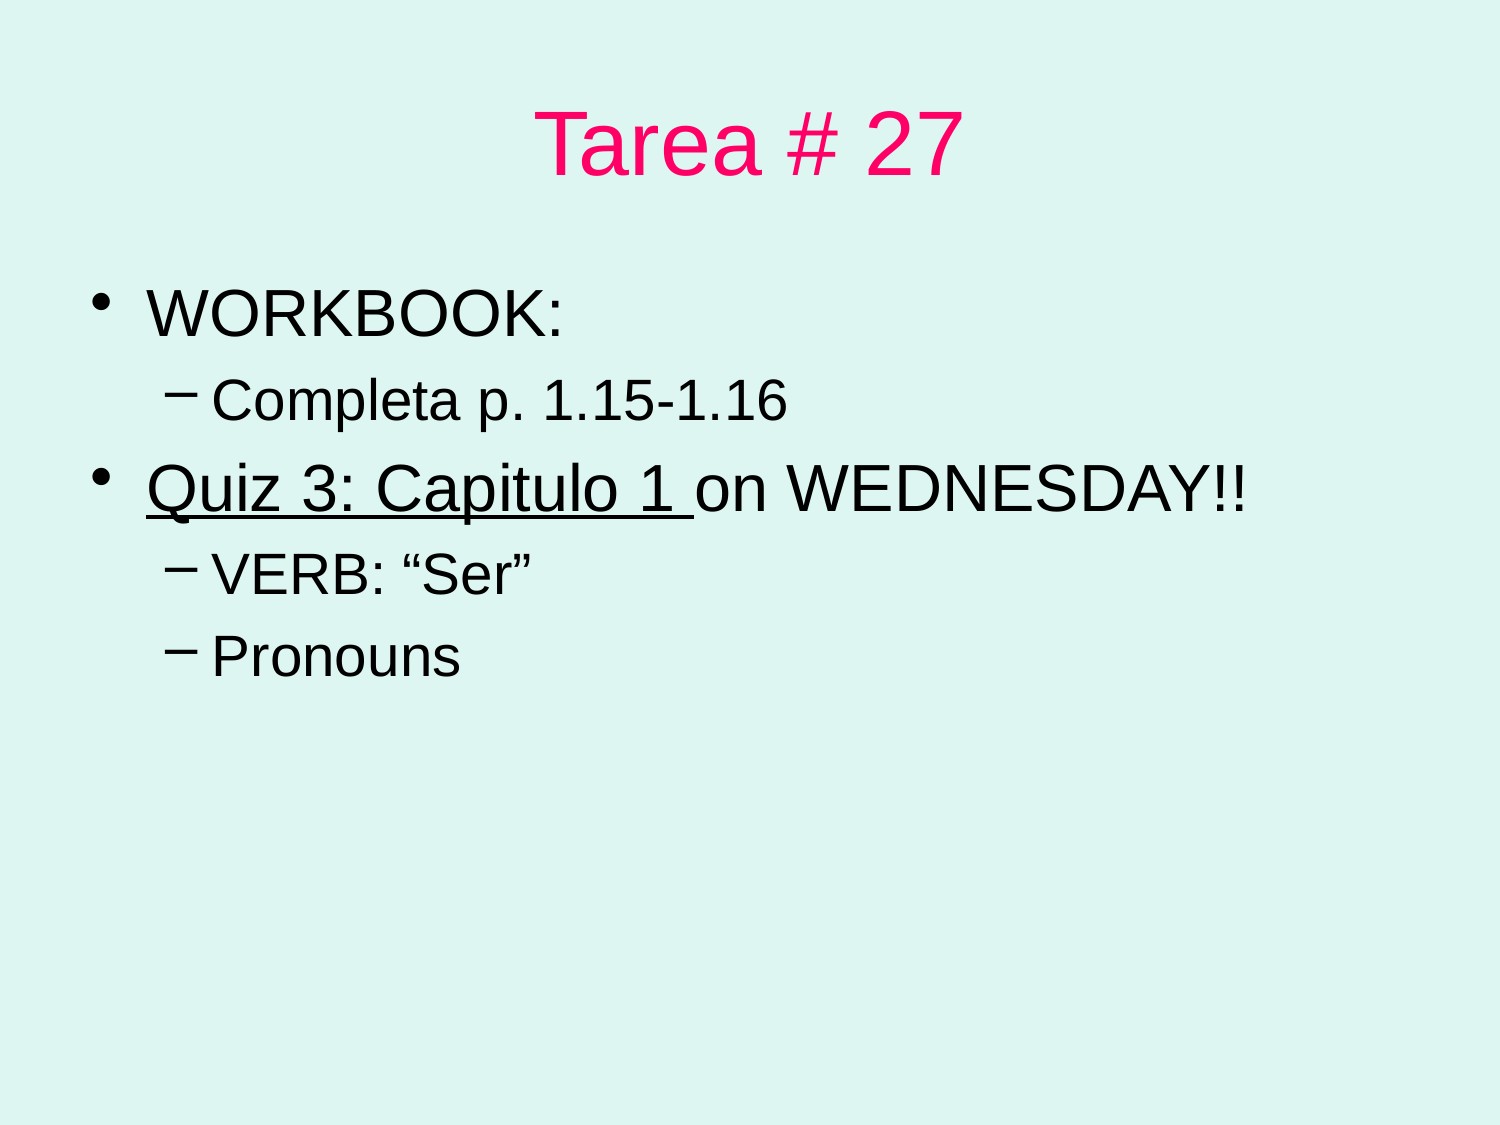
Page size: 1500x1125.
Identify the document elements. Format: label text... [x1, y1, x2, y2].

list WORKBOOK: Completa p. 1.15-1.16 Quiz 3: Capitulo 1 on WEDNESDAY!! VERB: “Ser” Pronouns [75, 262, 1425, 1005]
title Tarea # 27 [75, 45, 1425, 233]
